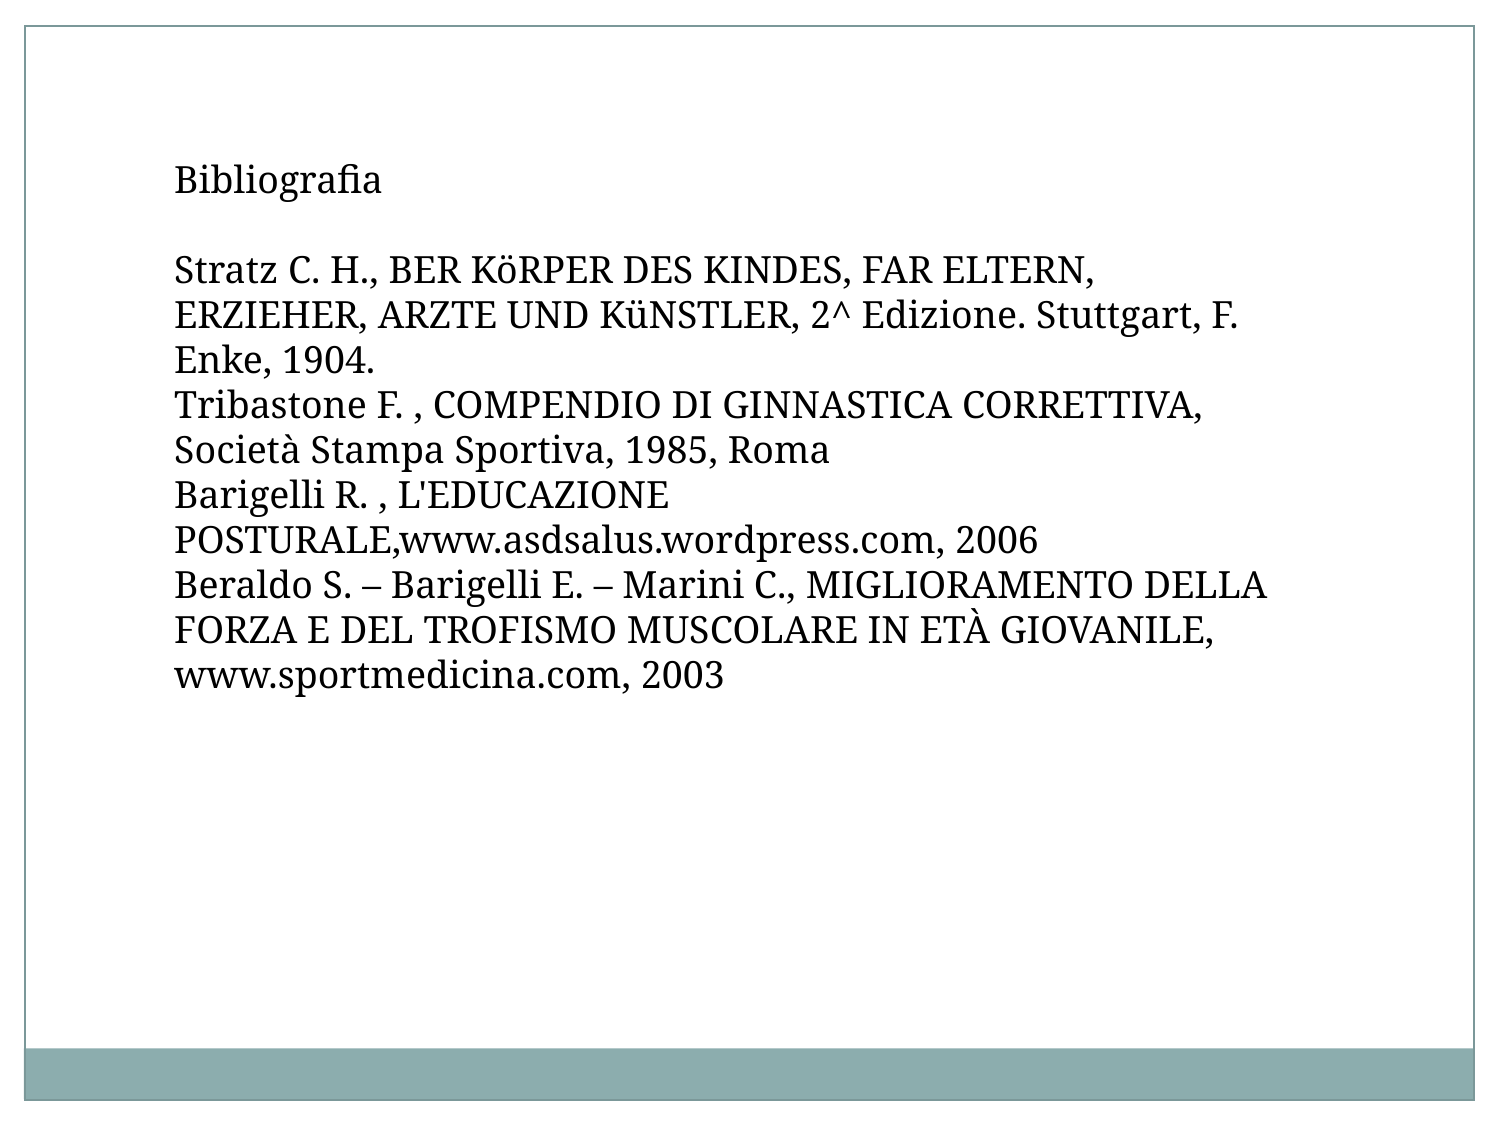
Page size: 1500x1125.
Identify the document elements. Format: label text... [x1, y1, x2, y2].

text_box Bibliografia Stratz C. H., BER KöRPER DES KINDES, FAR ELTERN, ERZIEHER, ARZTE UND KüNSTLER, 2^ Edizione. Stuttgart, F. Enke, 1904. Tribastone F. , COMPENDIO DI GINNASTICA CORRETTIVA, Società Stampa Sportiva, 1985, Roma Barigelli R. , L'EDUCAZIONE POSTURALE,www.asdsalus.wordpress.com, 2006 Beraldo S. – Barigelli E. – Marini C., MIGLIORAMENTO DELLA FORZA E DEL TROFISMO MUSCOLARE IN ETÀ GIOVANILE, www.sportmedicina.com, 2003 [159, 148, 1294, 704]
